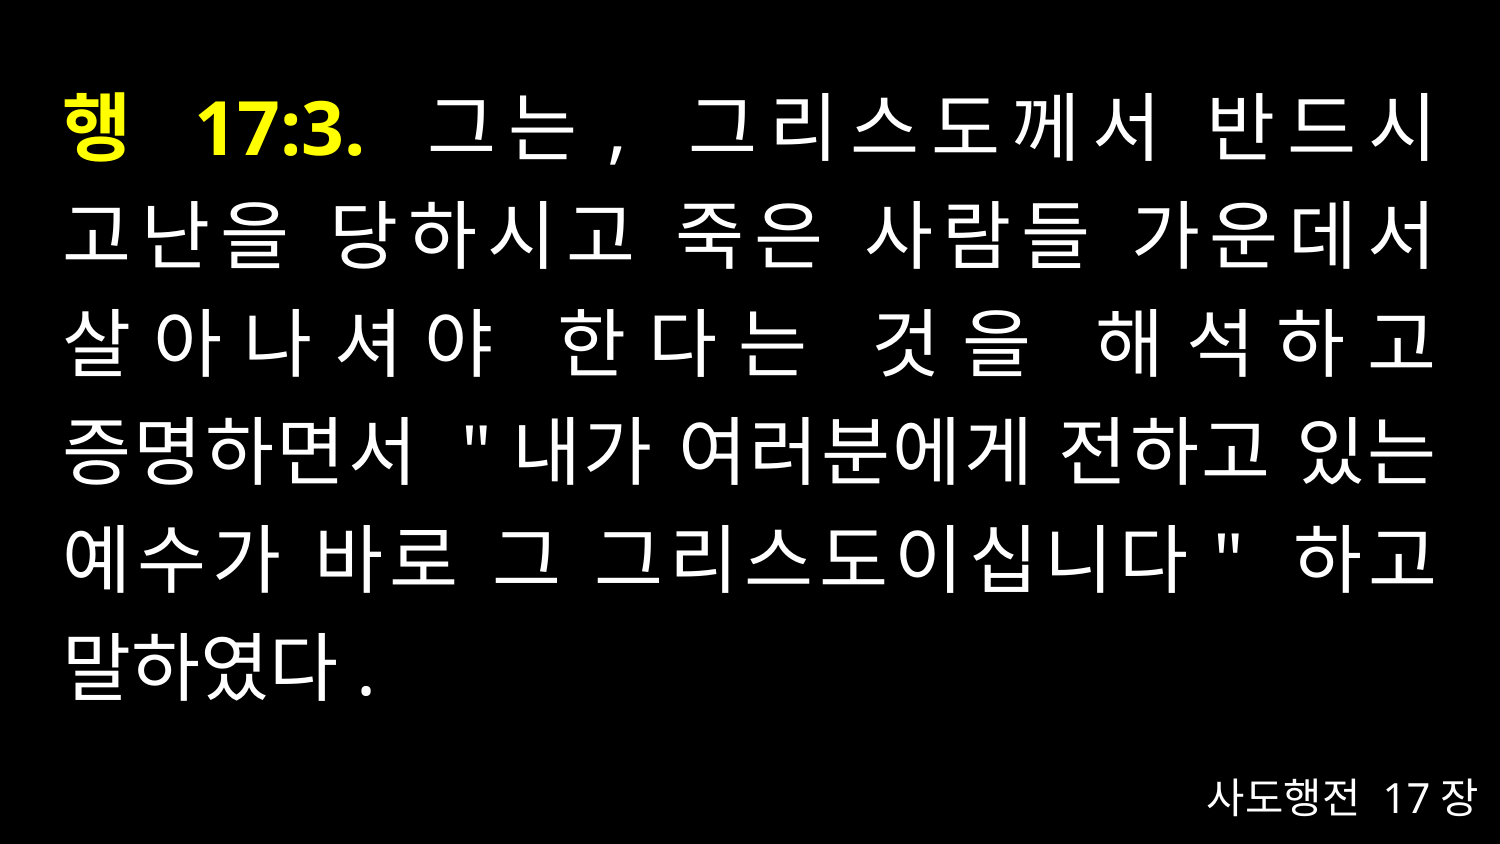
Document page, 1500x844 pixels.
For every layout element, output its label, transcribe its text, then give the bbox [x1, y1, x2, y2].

subtitle 사도행전 17장 [916, 770, 1500, 844]
title 행 17:3. 그는, 그리스도께서 반드시 고난을 당하시고 죽은 사람들 가운데서 살아나셔야 한다는 것을 해석하고 증명하면서 "내가 여러분에게 전하고 있는 예수가 바로 그 그리스도이십니다" 하고 말하였다. [0, 0, 1500, 844]
